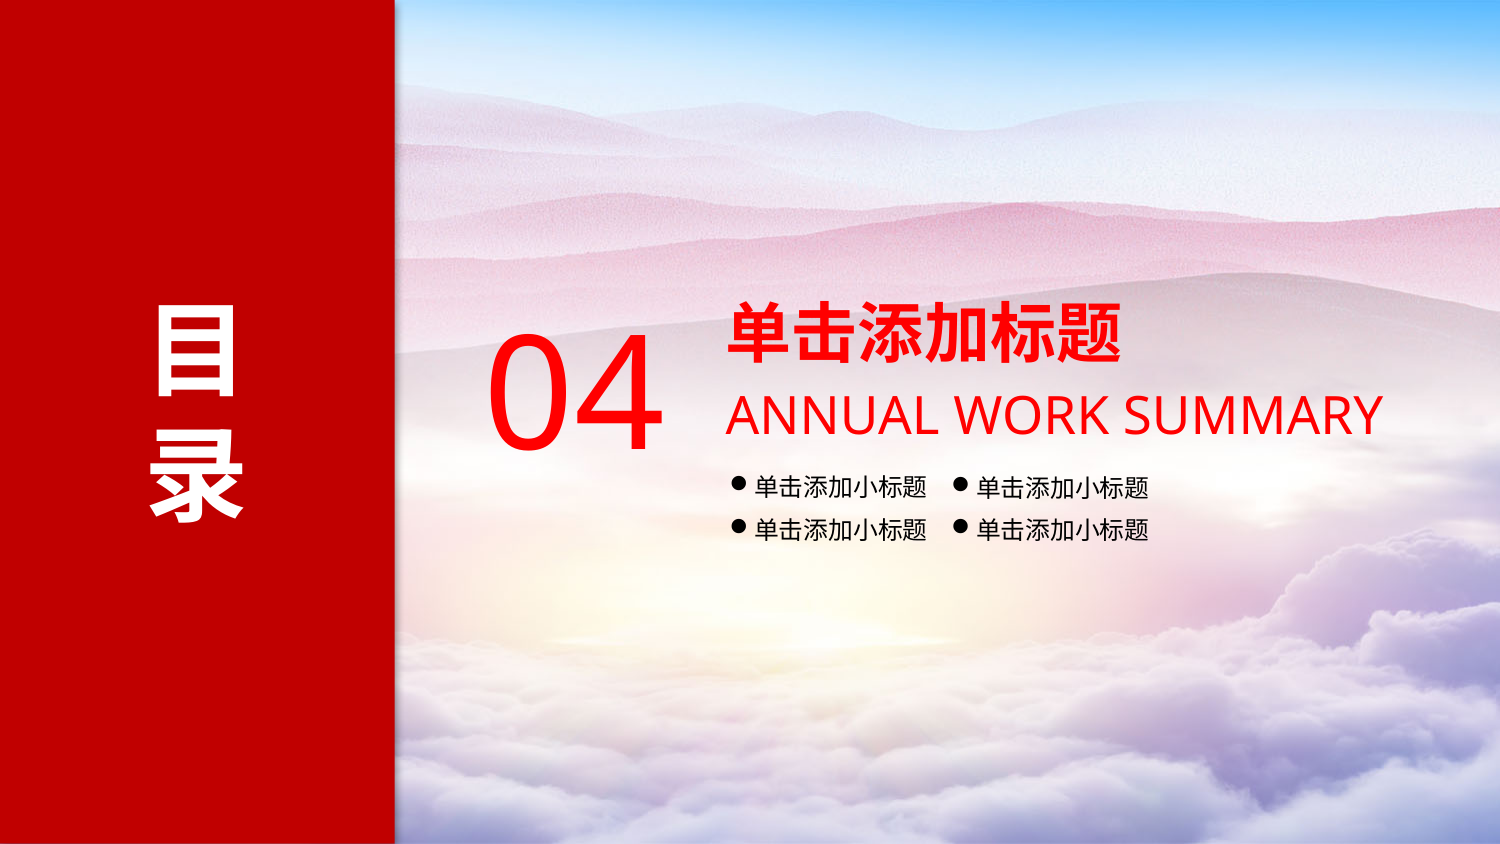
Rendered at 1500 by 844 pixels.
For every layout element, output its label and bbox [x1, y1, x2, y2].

text_box [0, 0, 395, 844]
picture [395, 0, 1500, 844]
